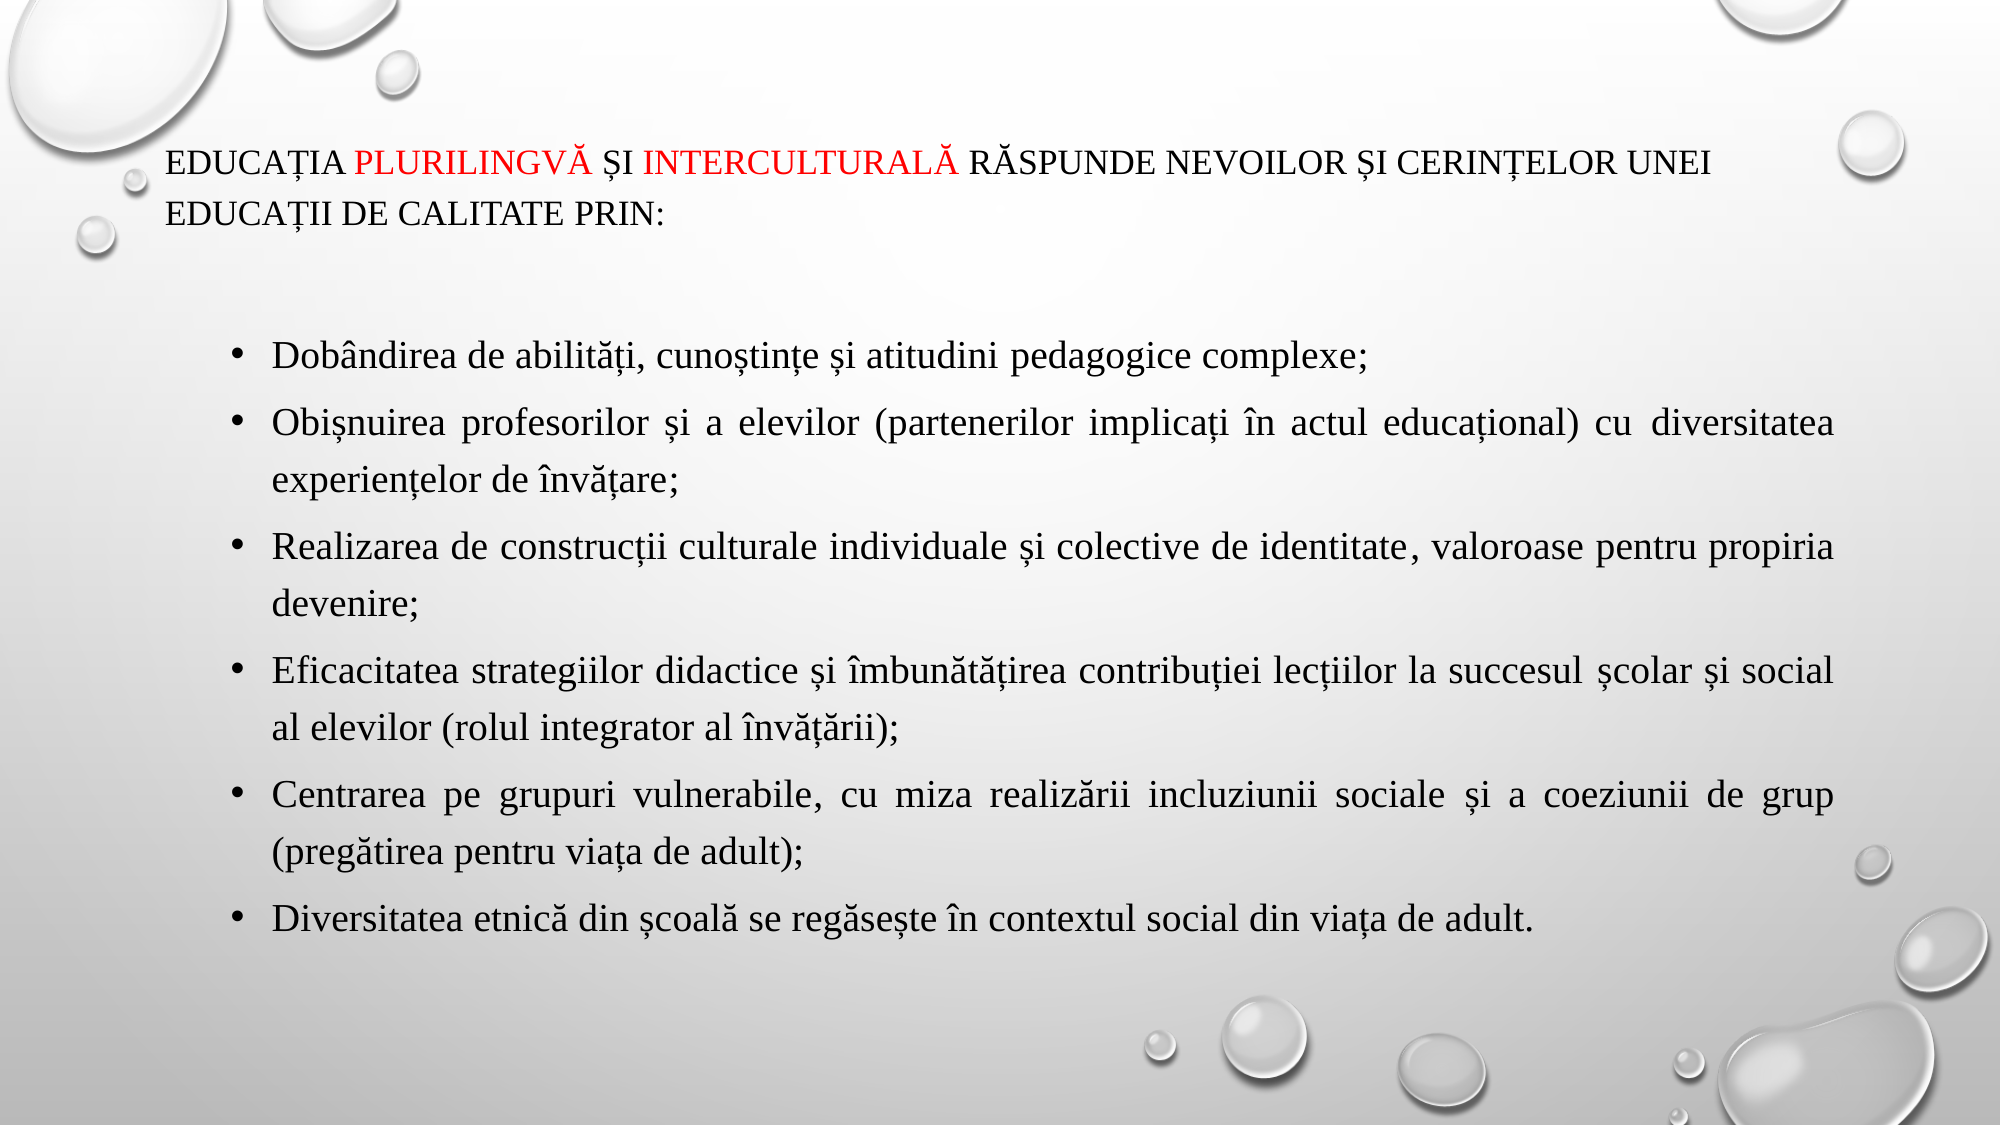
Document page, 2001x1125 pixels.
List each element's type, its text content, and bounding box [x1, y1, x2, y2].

list Educația plurilingvă și interculturală răspunde nevoilor și cerințelor unei educații de calitate prin: Dobândirea de abilități, cunoștințe și atitudini pedagogice complexe; Obișnuirea profesorilor și a elevilor (partenerilor implicați în actul educațional) cu diversitatea experiențelor de învățare; Realizarea de construcții culturale individuale și colective de identitate, valoroase pentru propiria devenire; Eficacitatea strategiilor didactice și îmbunătățirea contribuției lecțiilor la succesul școlar și social al elevilor (rolul integrator al învățării); Centrarea pe grupuri vulnerabile, cu miza realizării incluziunii sociale și a coeziunii de grup (pregătirea pentru viața de adult); Diversitatea etnică din școală se regăsește în contextul social din viața de adult. [149, 123, 1850, 950]
picture [0, 0, 2000, 1125]
